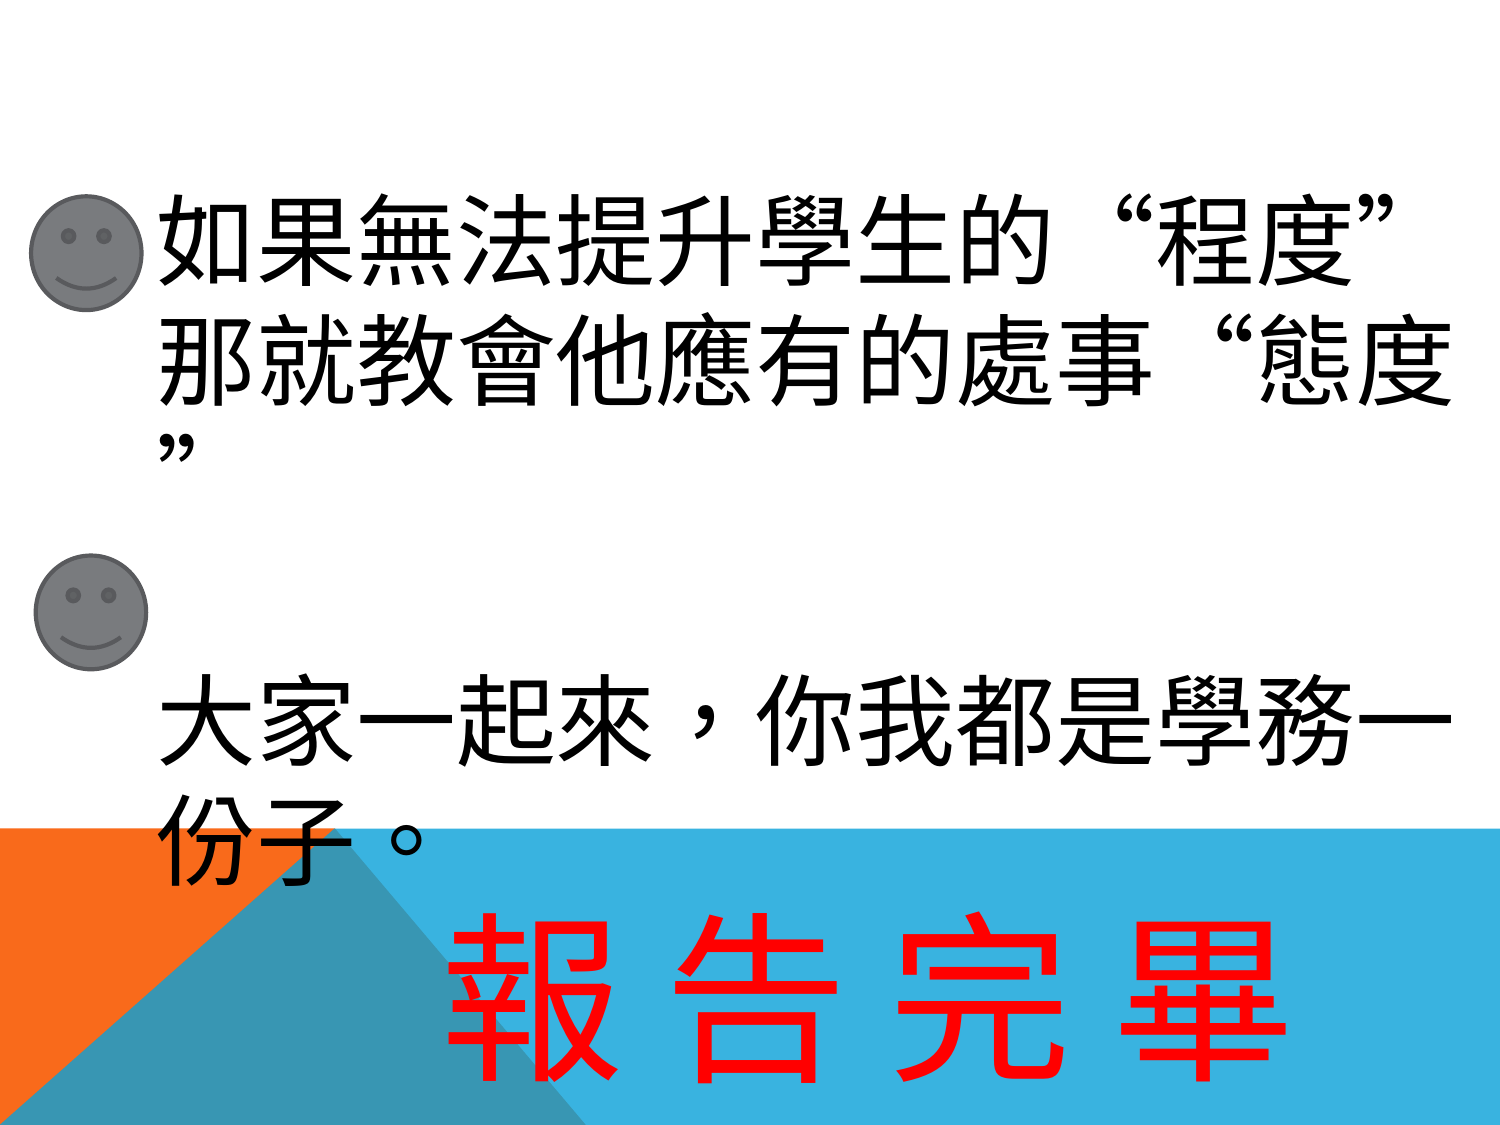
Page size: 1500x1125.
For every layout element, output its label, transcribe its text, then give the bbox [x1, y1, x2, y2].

text_box 報 告 完 畢 [360, 1026, 1376, 1125]
text_box 如果無法提升學生的“程度”那就教會他應有的處事“態度” 大家一起來，你我都是學務一份子。 [141, 171, 1500, 1026]
text_box [33, 553, 149, 672]
text_box [28, 194, 144, 313]
